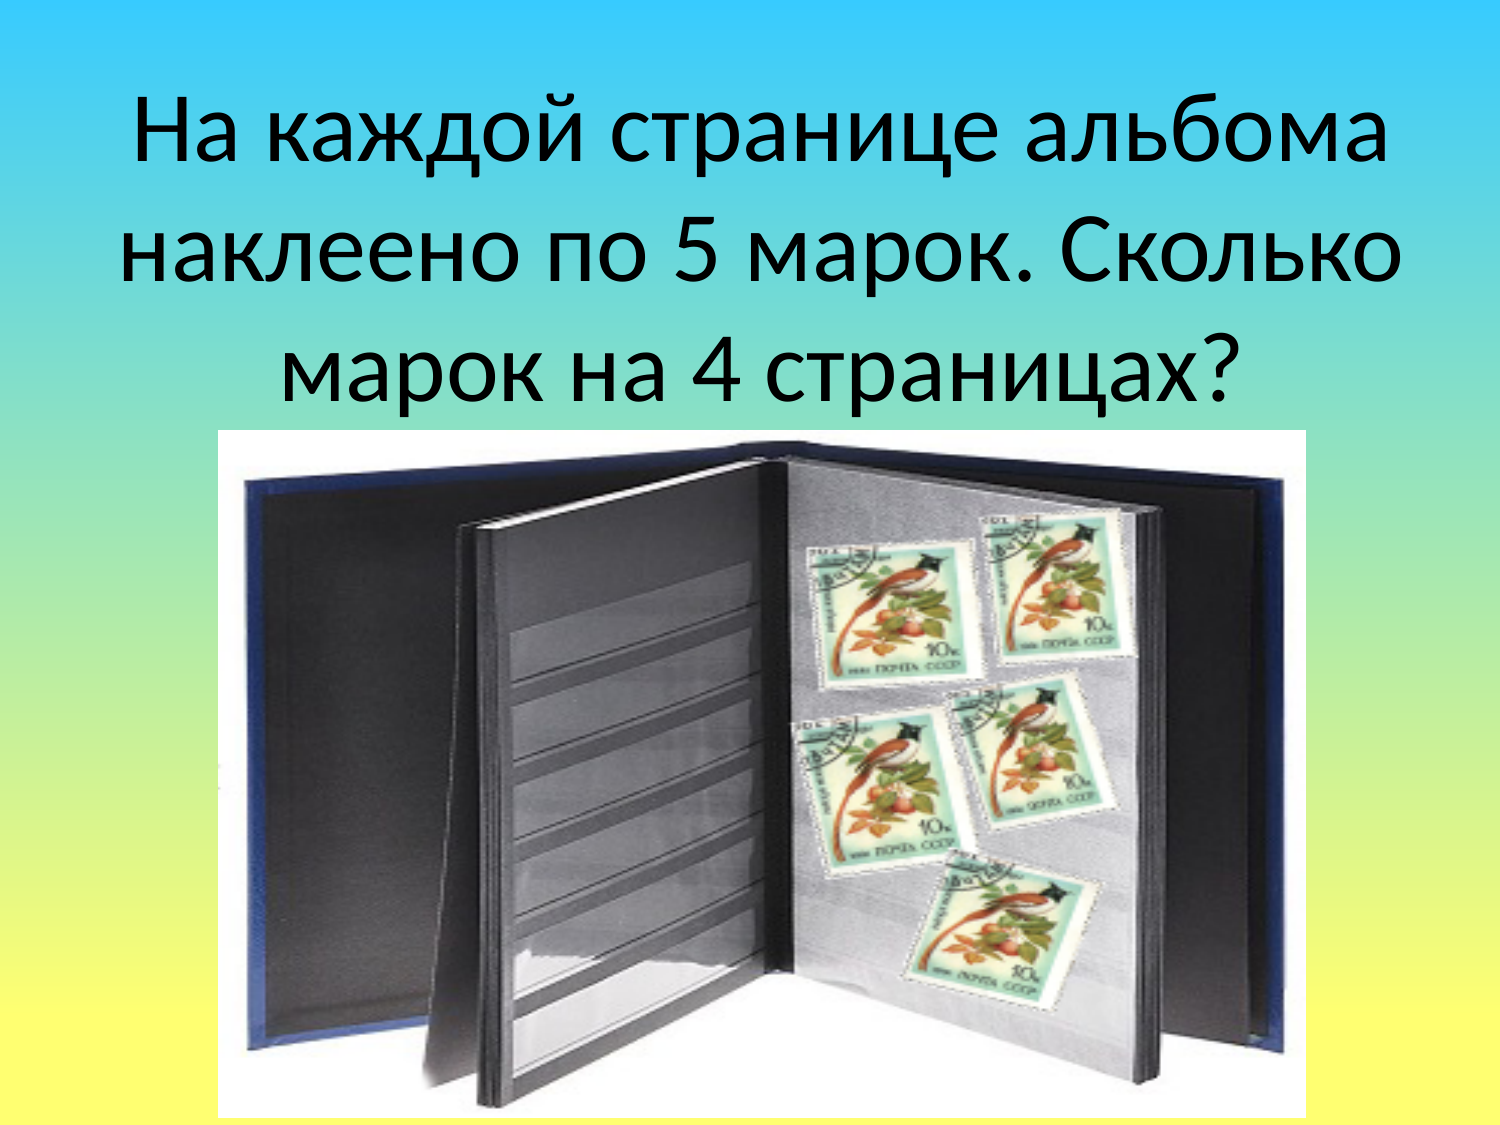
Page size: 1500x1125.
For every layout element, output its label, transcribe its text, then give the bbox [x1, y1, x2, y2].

picture [218, 430, 1306, 1119]
text_box На каждой странице альбома наклеено по 5 марок. Сколько марок на 4 страницах? [64, 54, 1459, 430]
